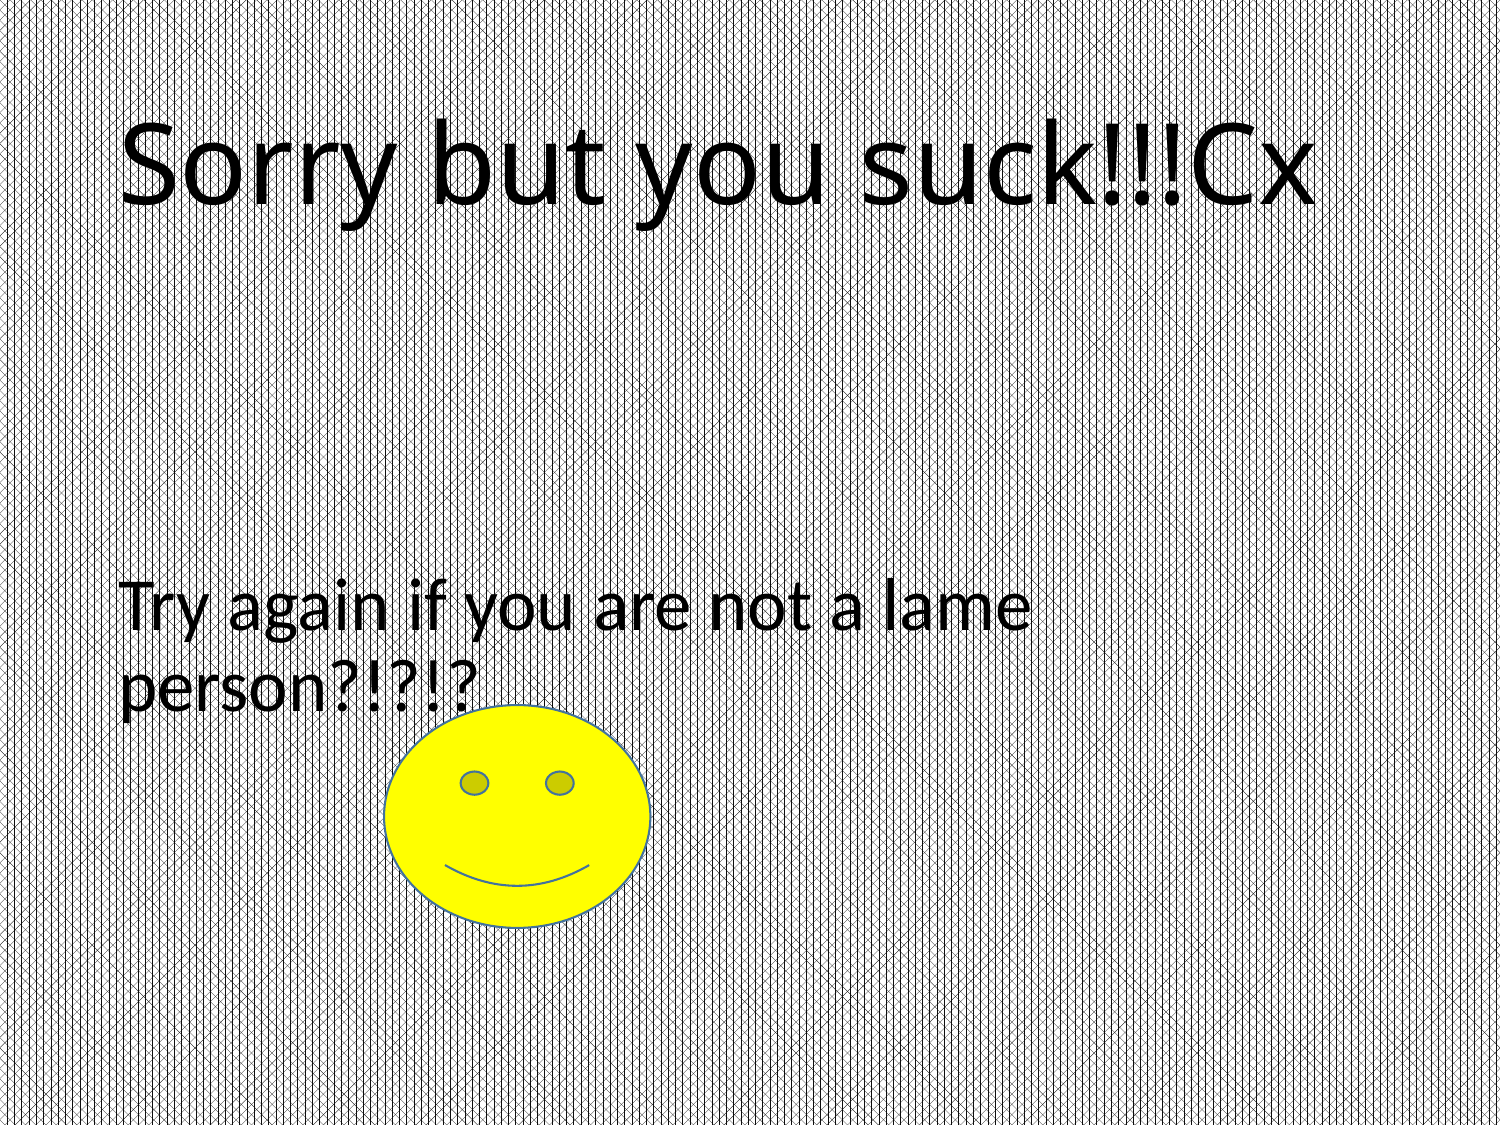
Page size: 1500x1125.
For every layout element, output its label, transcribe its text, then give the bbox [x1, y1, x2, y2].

title Sorry but you suck!!!Cx [103, 59, 1397, 278]
text_box [383, 704, 652, 929]
list Try again if you are not a lame person?!?!? [103, 299, 1397, 1014]
